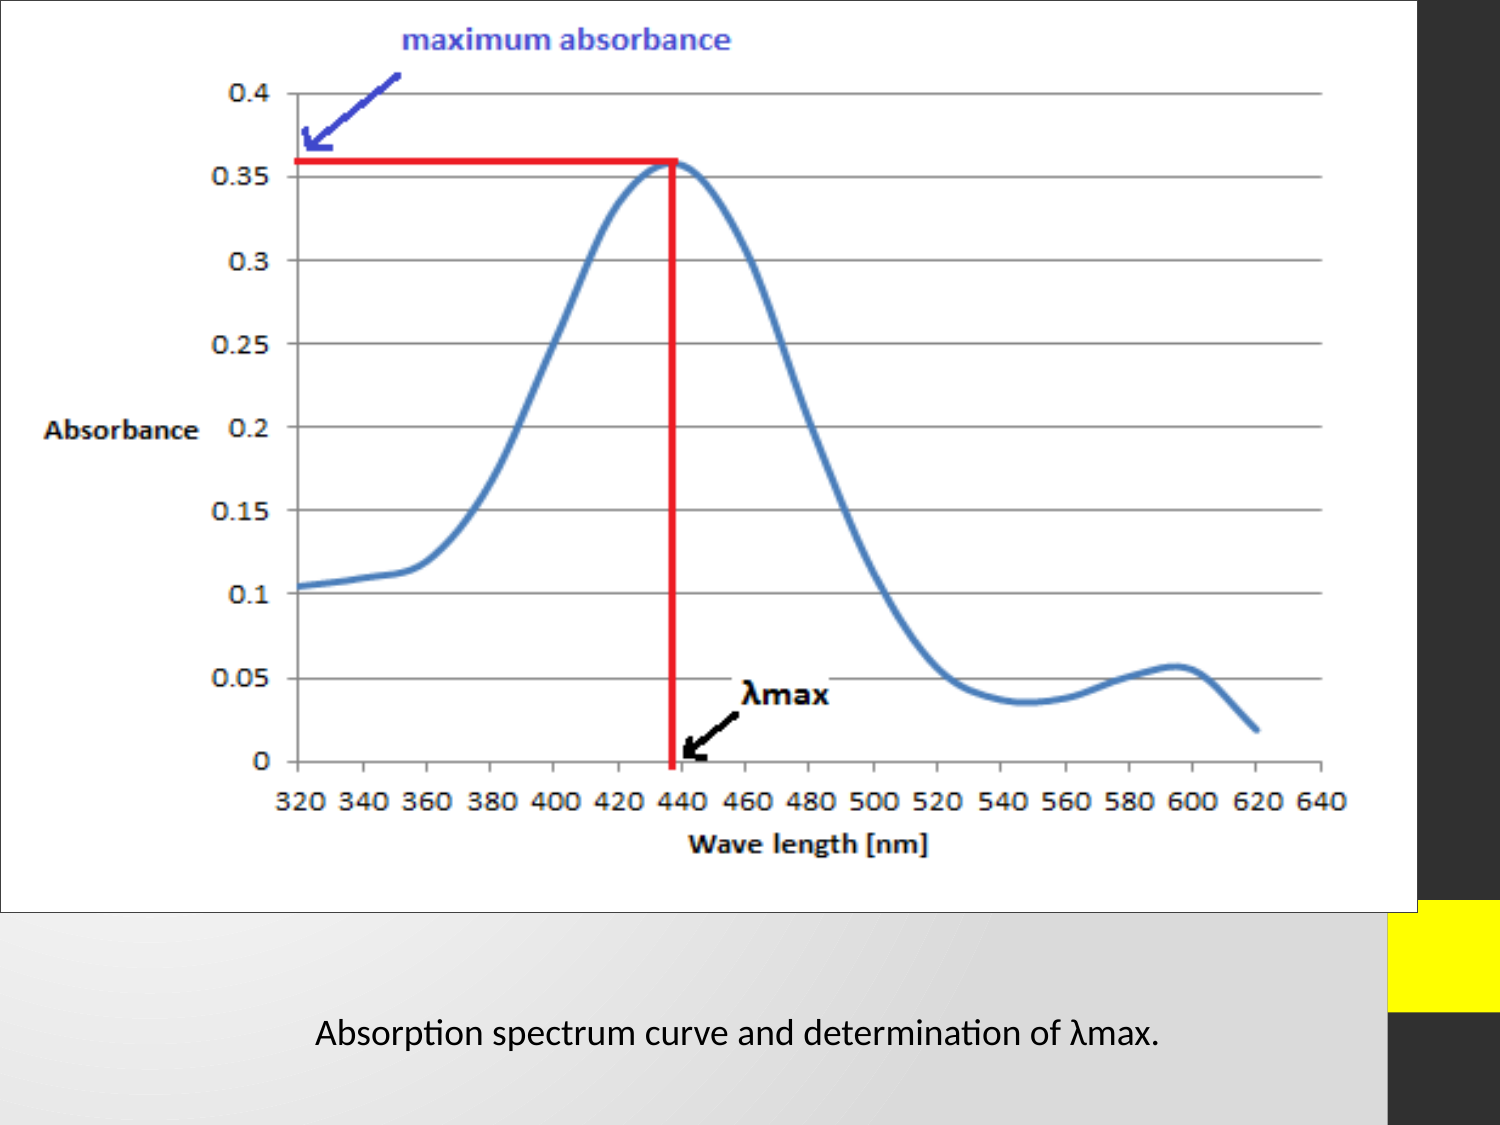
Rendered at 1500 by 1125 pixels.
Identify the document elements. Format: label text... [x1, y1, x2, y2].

picture [0, 0, 1418, 913]
text_box Absorption spectrum curve and determination of λmax. [300, 1000, 1176, 1106]
